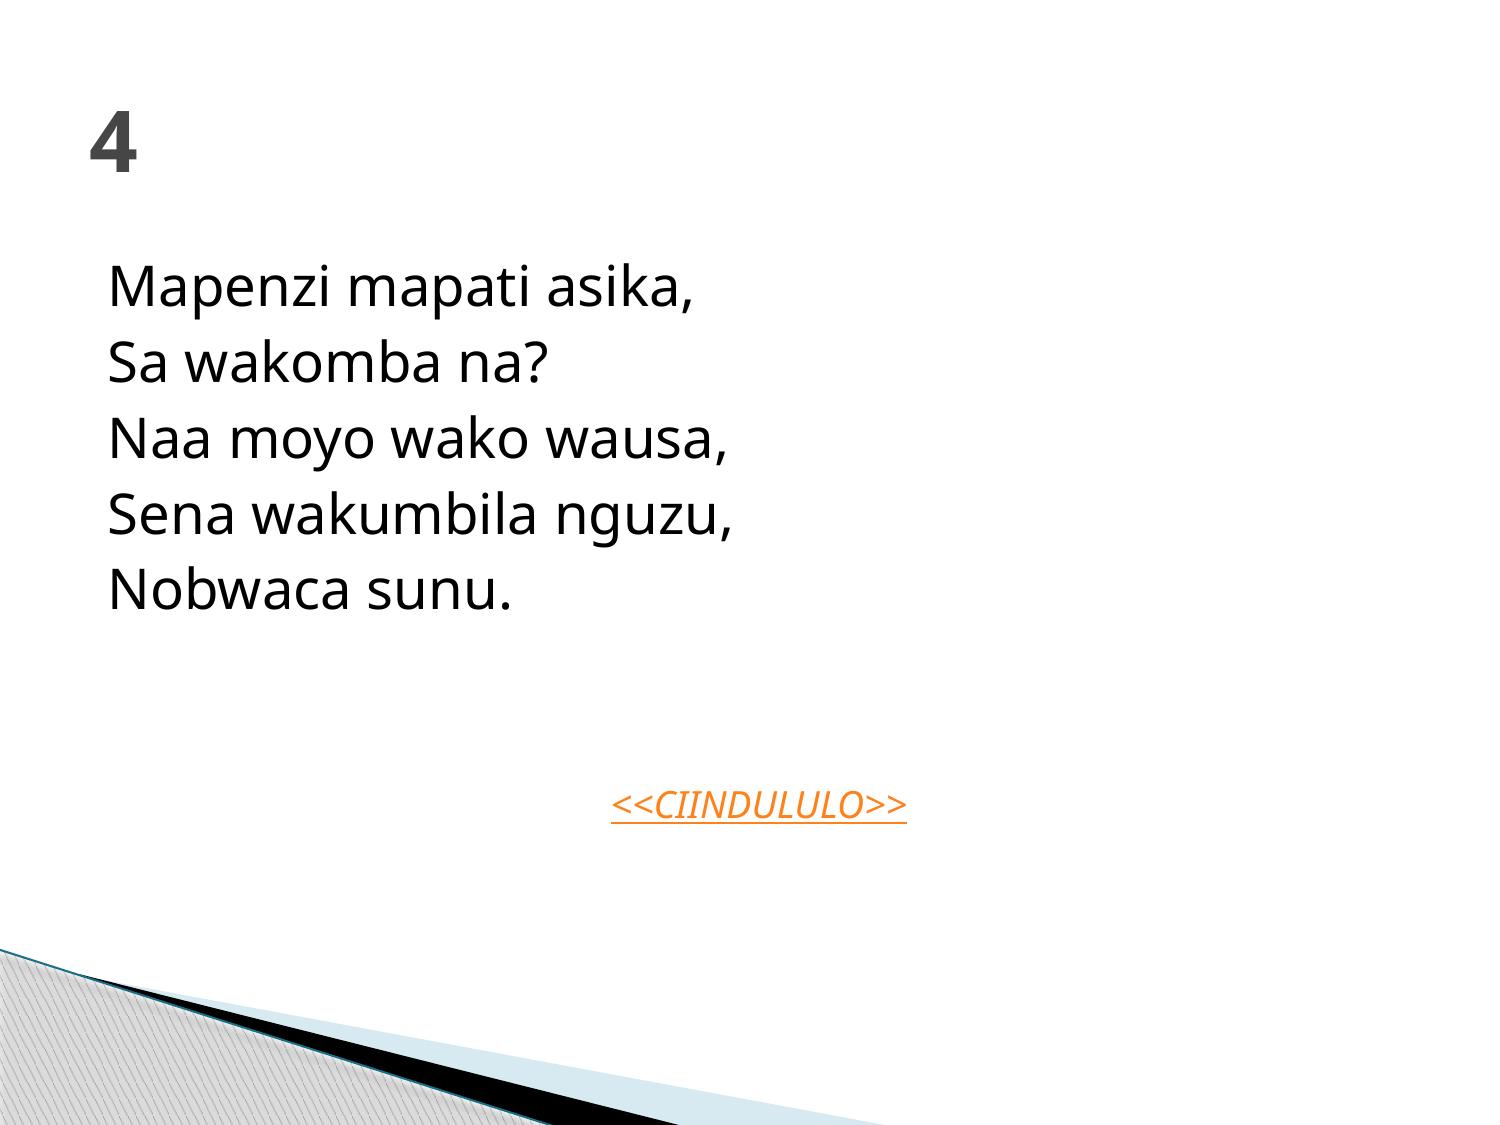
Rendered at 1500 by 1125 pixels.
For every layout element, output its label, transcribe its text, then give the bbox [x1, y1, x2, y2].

title 4 [75, 45, 1425, 233]
list Mapenzi mapati asika, Sa wakomba na? Naa moyo wako wausa, Sena wakumbila nguzu, Nobwaca sunu. <<CIINDULULO>> [75, 243, 1425, 986]
